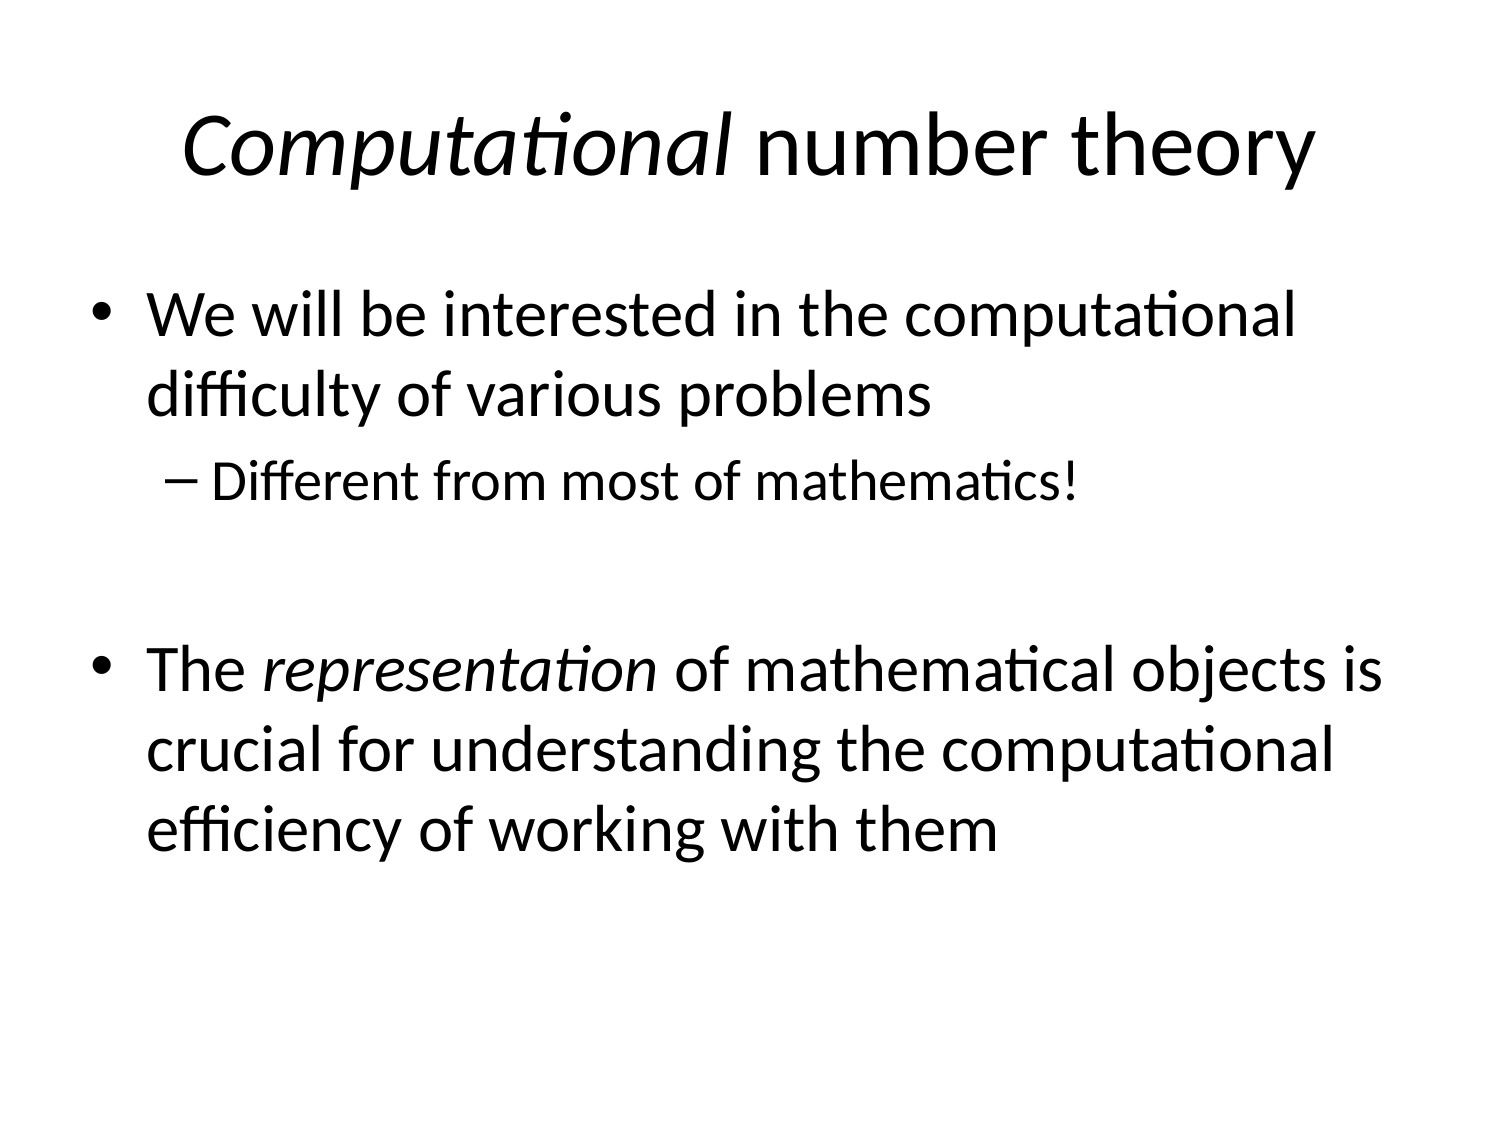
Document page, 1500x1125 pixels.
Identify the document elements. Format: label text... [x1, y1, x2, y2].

title Computational number theory [75, 45, 1425, 233]
list We will be interested in the computational difficulty of various problems Different from most of mathematics! The representation of mathematical objects is crucial for understanding the computational efficiency of working with them [75, 262, 1425, 1005]
